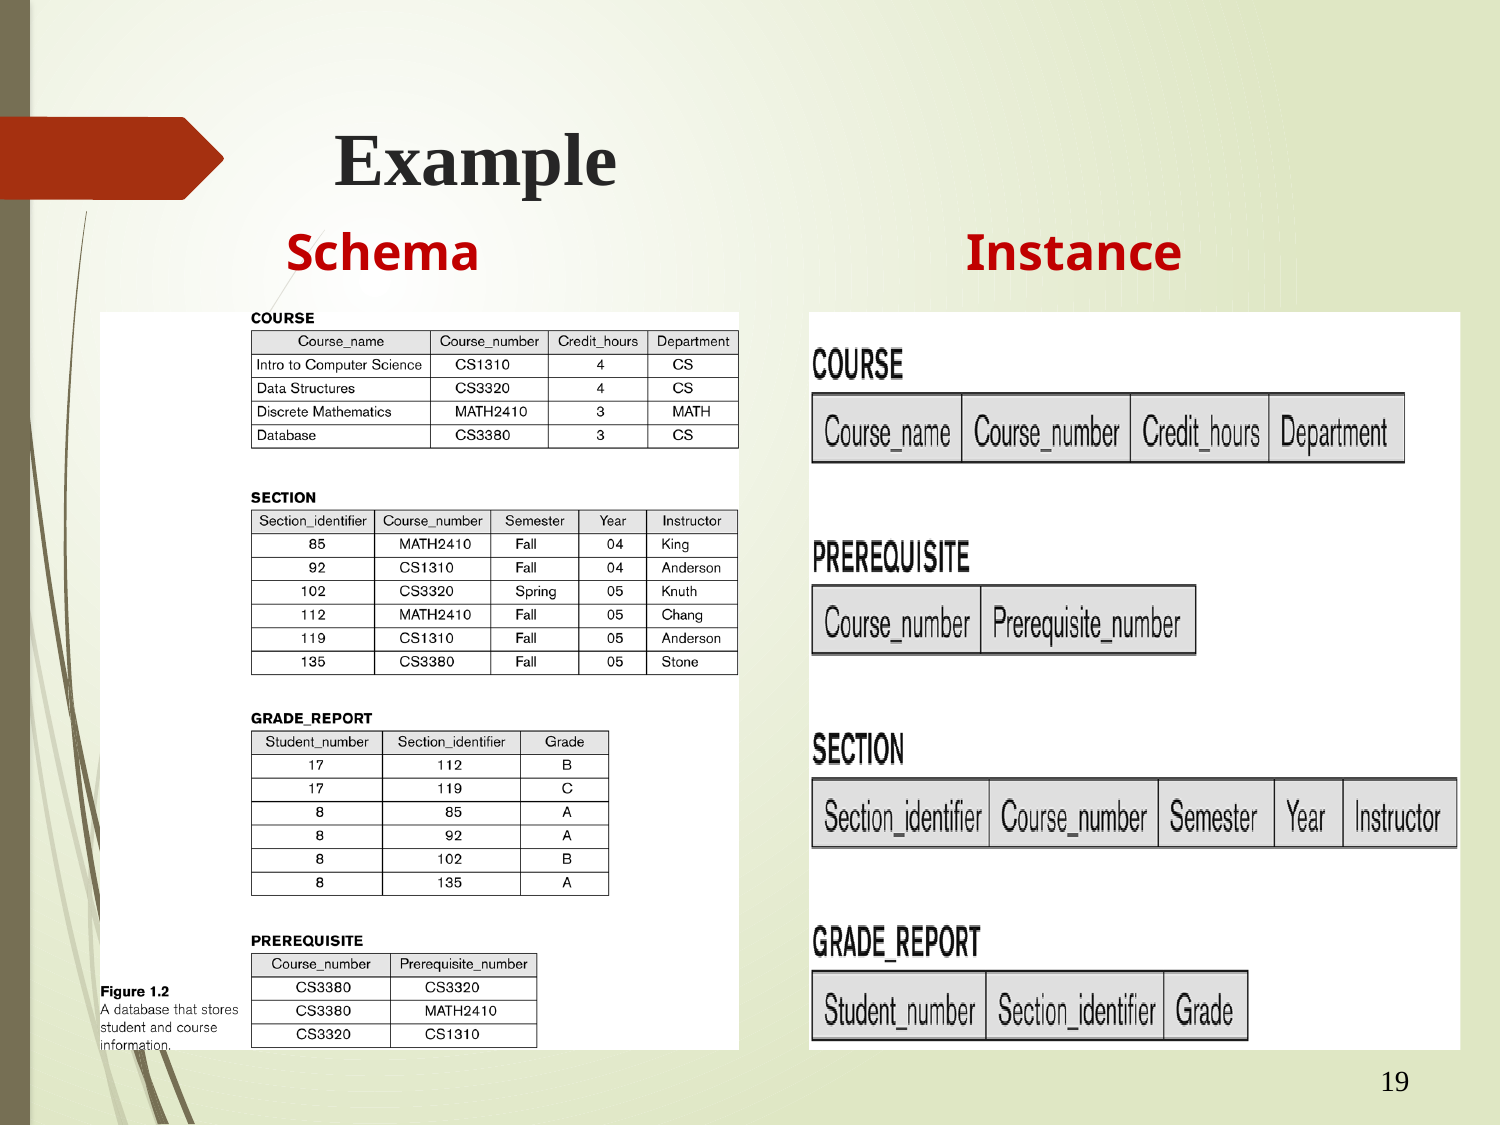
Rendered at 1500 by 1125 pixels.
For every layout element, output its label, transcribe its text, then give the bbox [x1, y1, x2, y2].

slide_number 19 [1074, 1059, 1425, 1110]
list Schema [121, 193, 593, 289]
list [100, 312, 739, 1051]
title Example [319, 102, 1400, 313]
list Instance [839, 193, 1311, 288]
picture [808, 312, 1461, 1051]
